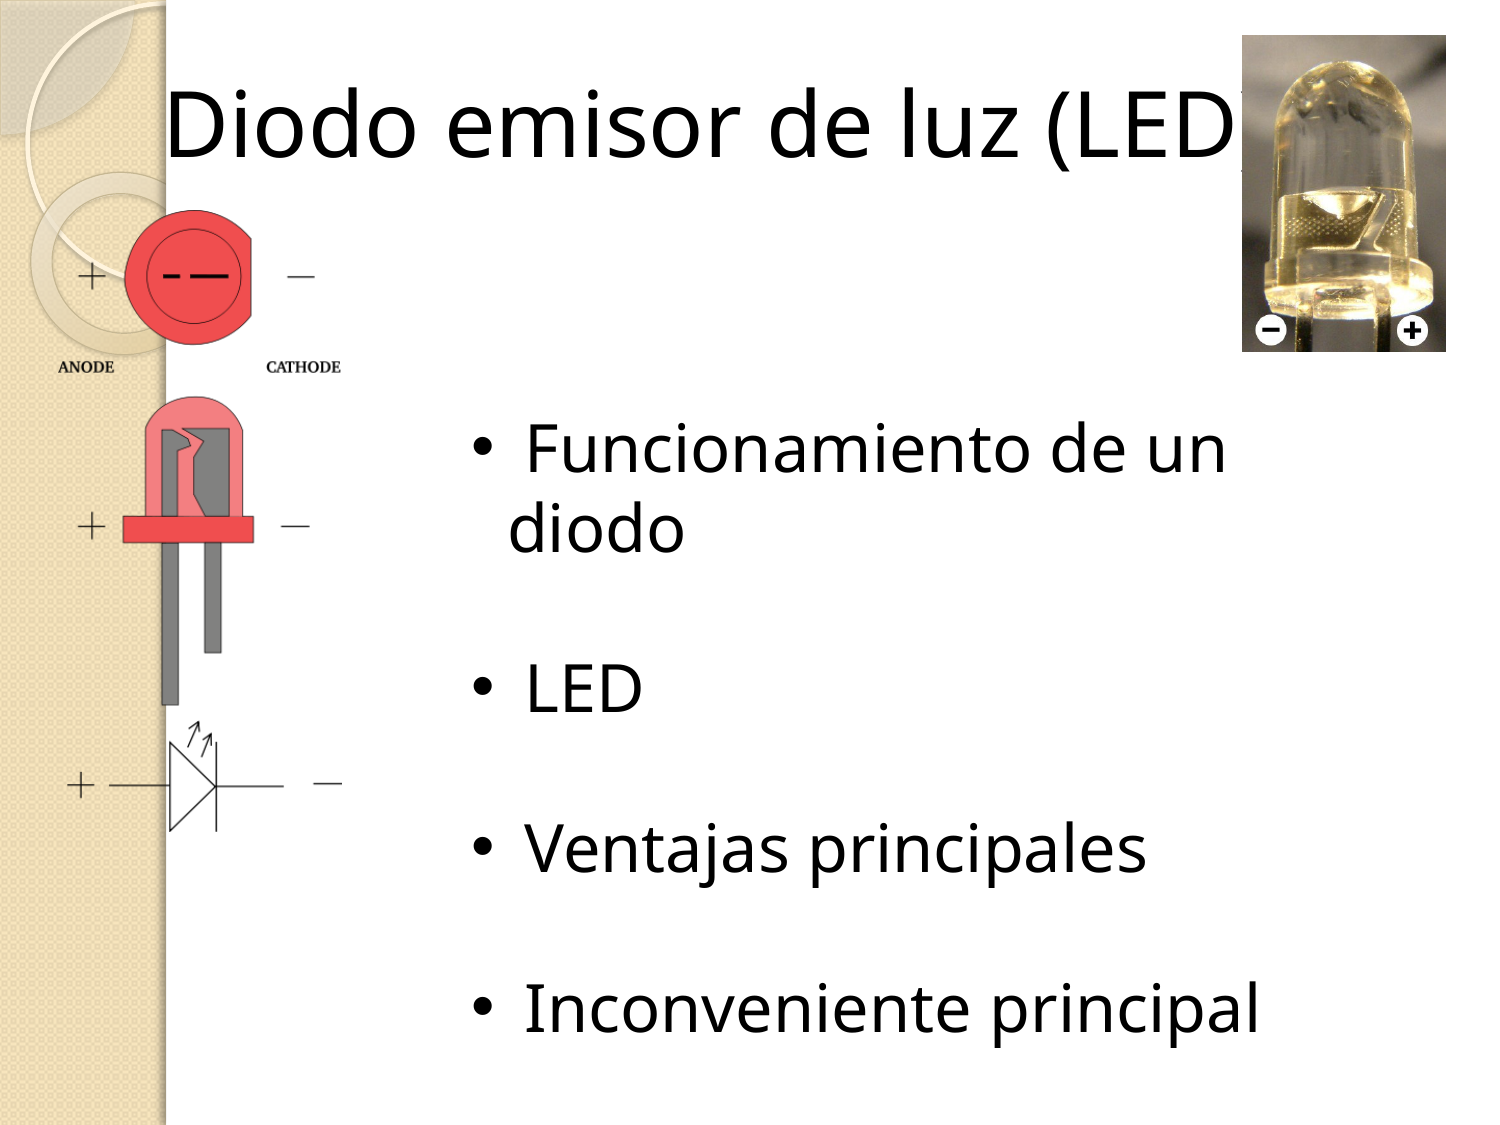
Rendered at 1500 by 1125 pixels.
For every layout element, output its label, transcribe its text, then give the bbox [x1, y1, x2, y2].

text_box Diodo emisor de luz (LED) [70, 58, 1234, 184]
picture [1241, 34, 1446, 352]
text_box Funcionamiento de un diodo LED Ventajas principales Inconveniente principal [456, 398, 1360, 1053]
picture [58, 210, 342, 833]
